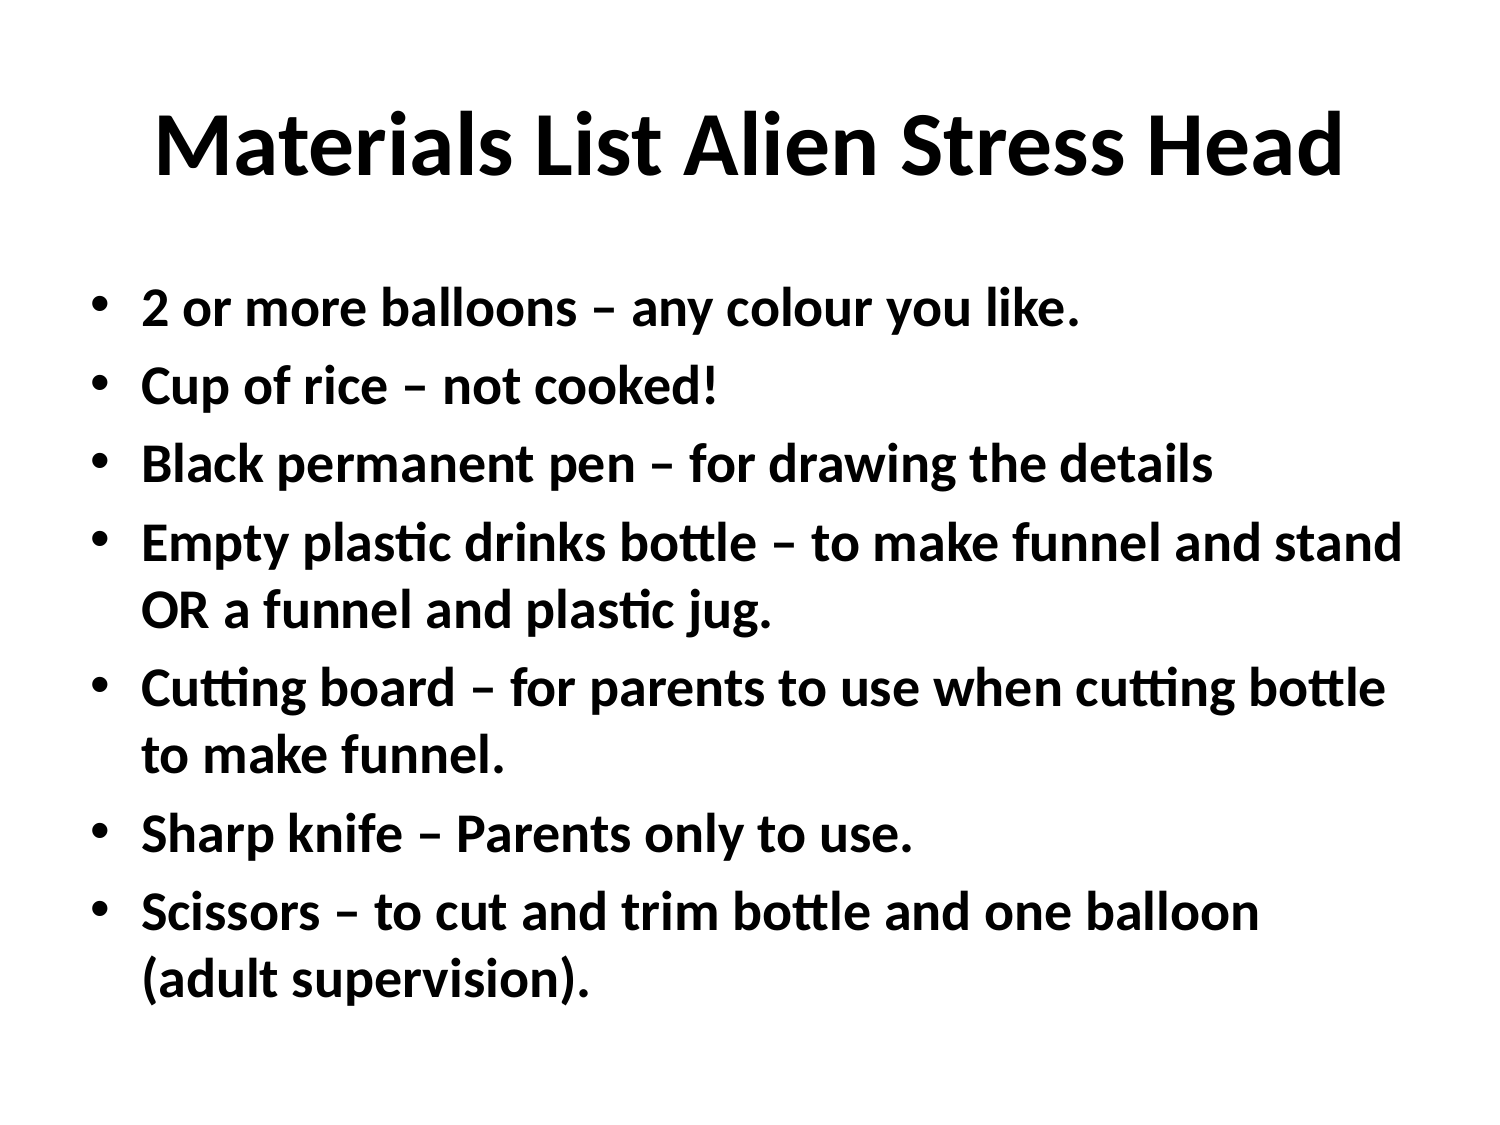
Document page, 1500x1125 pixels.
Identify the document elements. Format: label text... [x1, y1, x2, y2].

list 2 or more balloons – any colour you like. Cup of rice – not cooked! Black permanent pen – for drawing the details Empty plastic drinks bottle – to make funnel and stand OR a funnel and plastic jug. Cutting board – for parents to use when cutting bottle to make funnel. Sharp knife – Parents only to use. Scissors – to cut and trim bottle and one balloon (adult supervision). [75, 262, 1425, 1024]
title Materials List Alien Stress Head [75, 45, 1425, 233]
